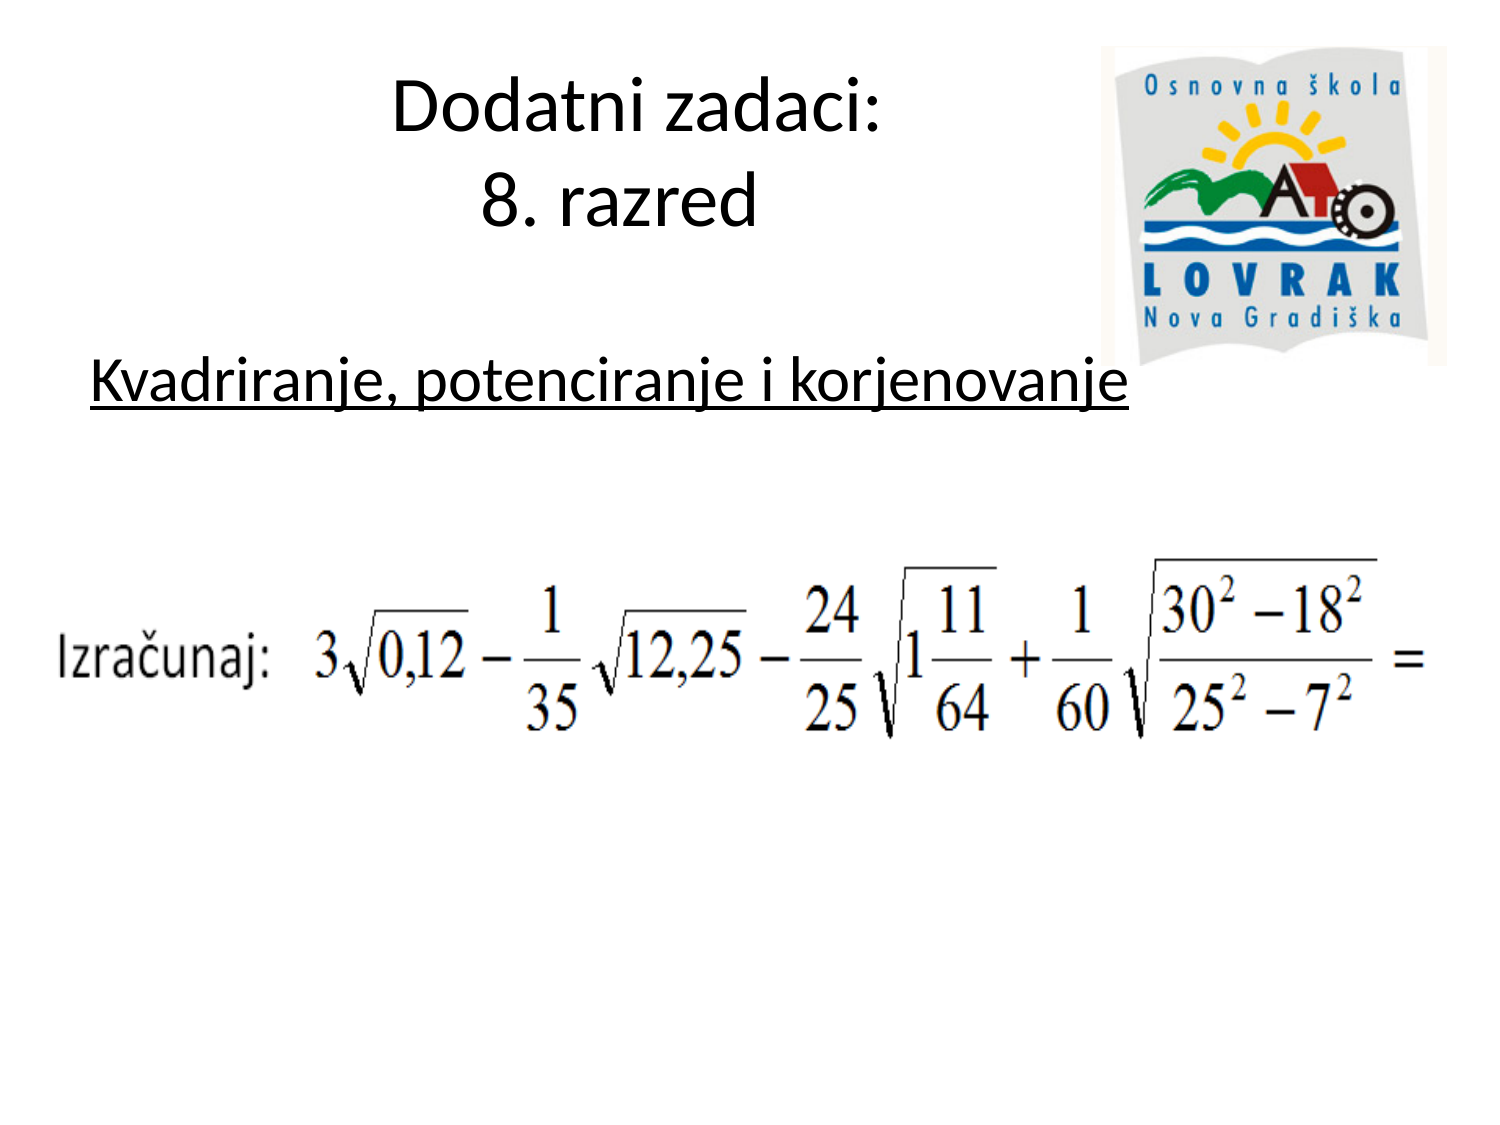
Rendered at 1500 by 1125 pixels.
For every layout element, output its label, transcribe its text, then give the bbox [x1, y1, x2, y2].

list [46, 546, 1454, 774]
title Dodatni zadaci: 8. razred Kvadriranje, potenciranje i korjenovanje [75, 45, 1425, 422]
picture [1101, 46, 1448, 366]
